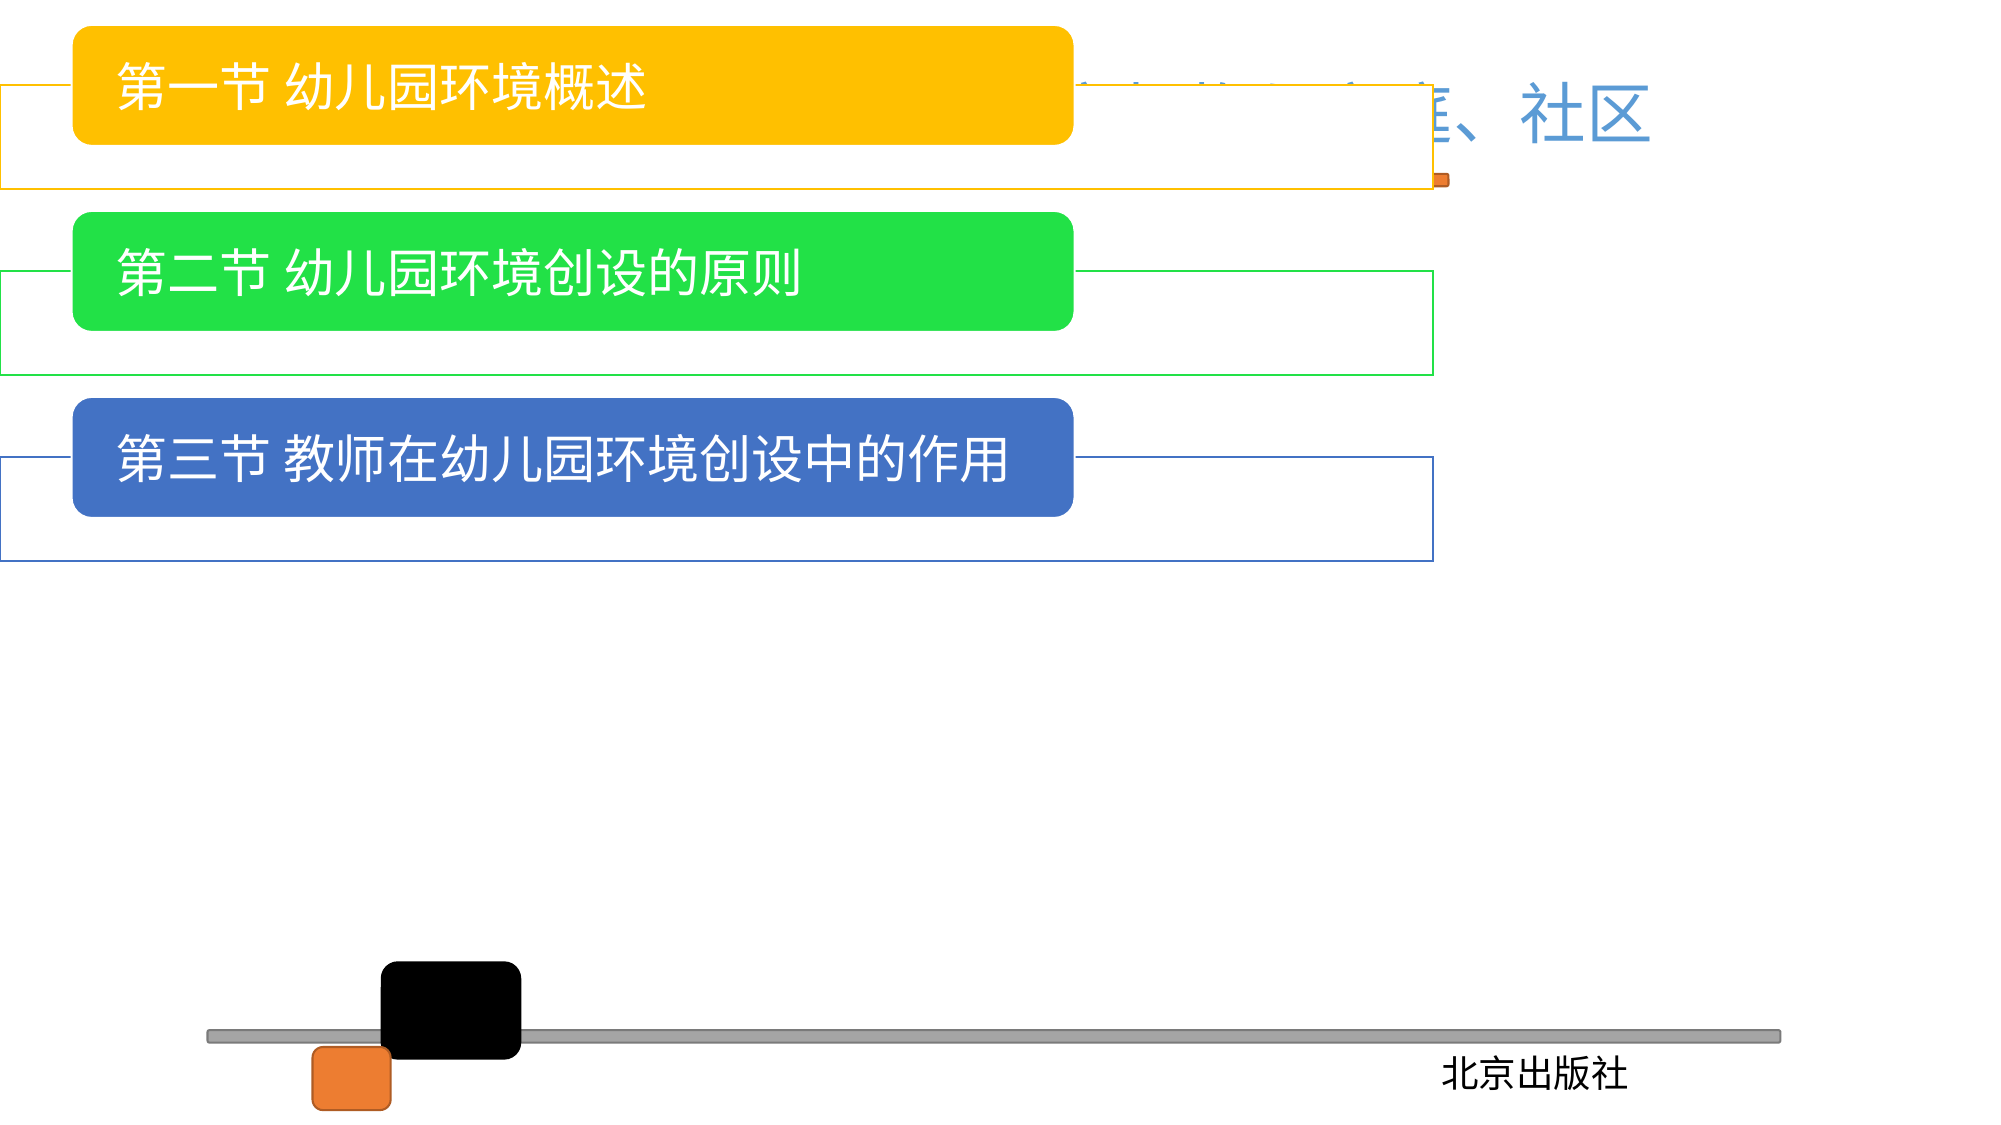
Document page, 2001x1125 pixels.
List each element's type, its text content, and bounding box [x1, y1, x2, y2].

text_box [333, 312, 1767, 899]
text_box 项目十二 学前教育机构与家庭、社区 [1076, 64, 1669, 160]
